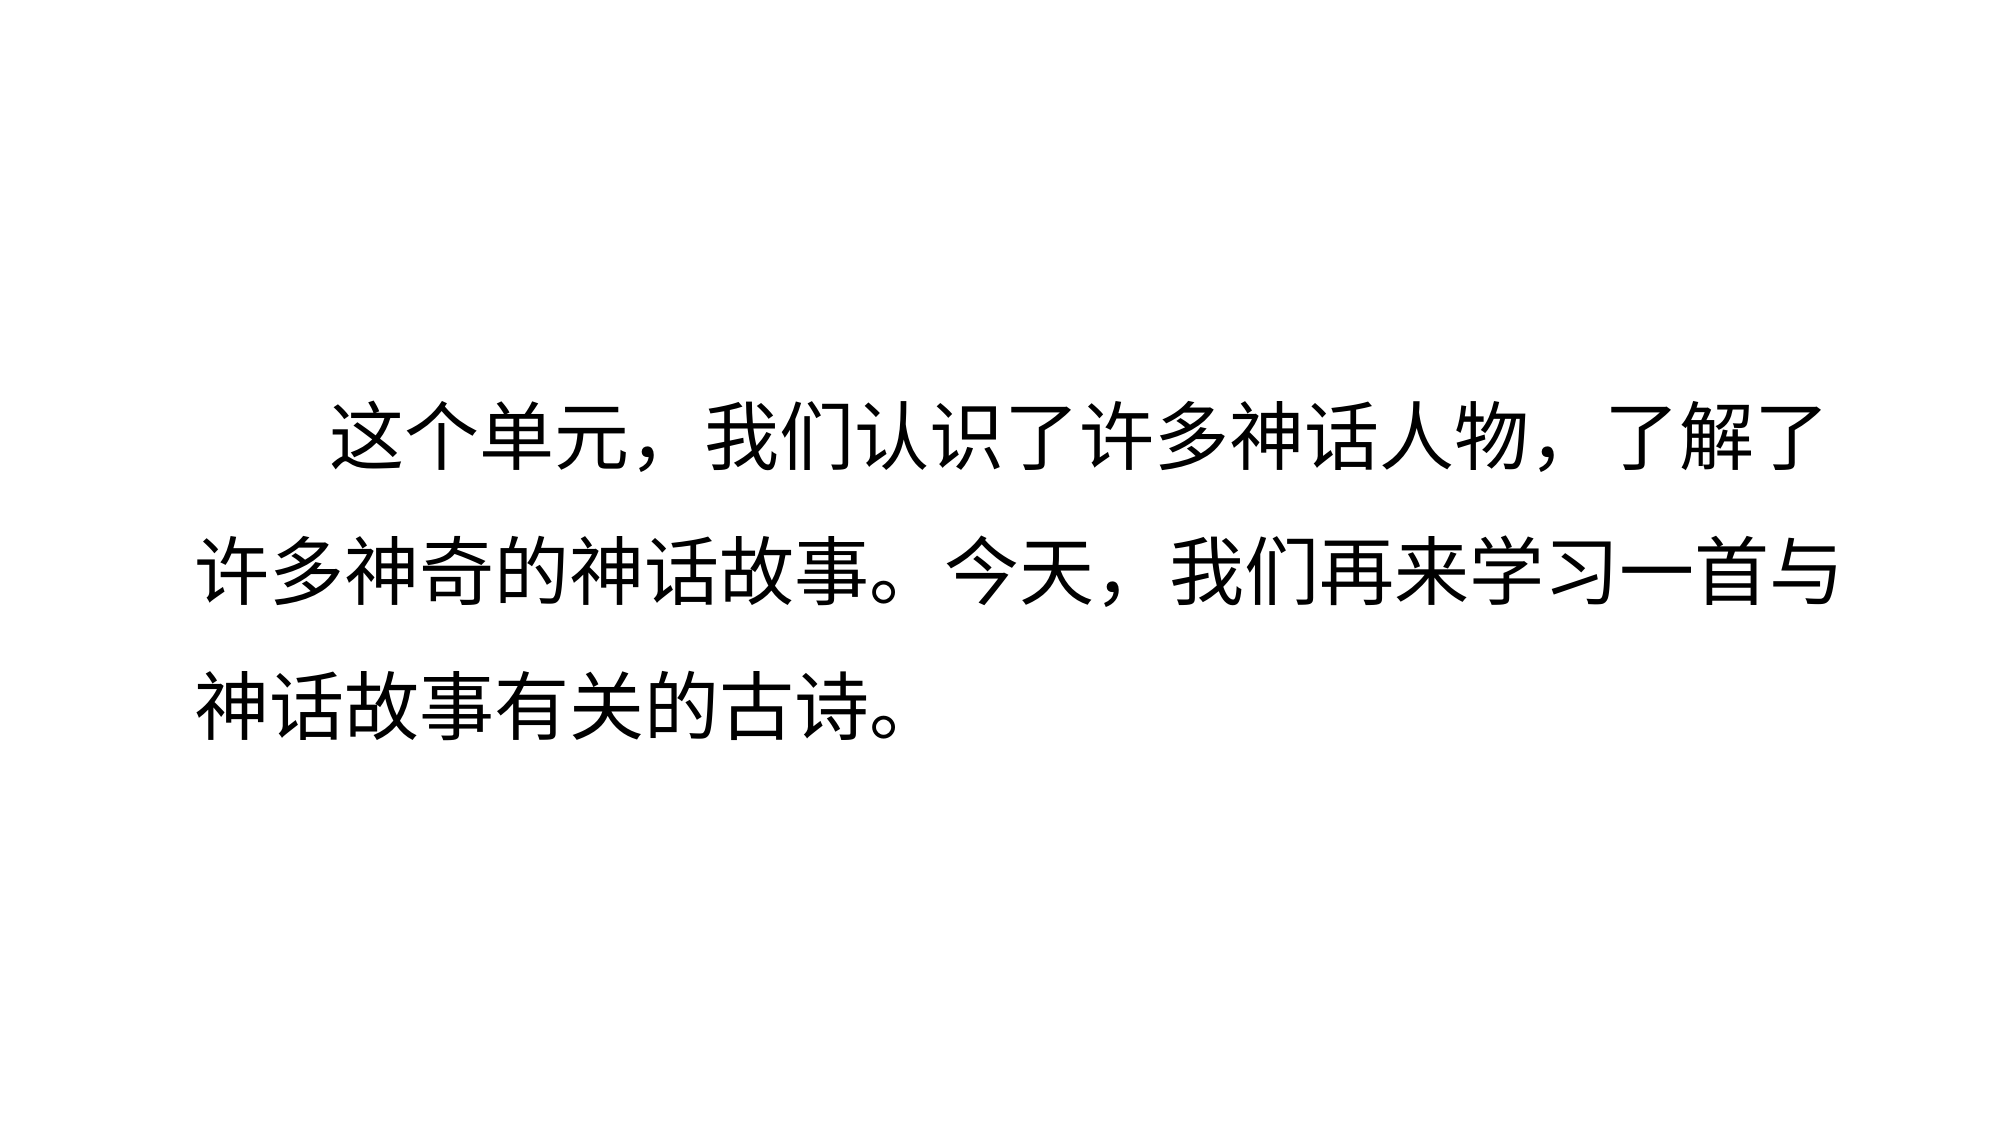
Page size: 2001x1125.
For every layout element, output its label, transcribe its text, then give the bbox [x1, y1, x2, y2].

text_box 这个单元，我们认识了许多神话人物，了解了许多神奇的神话故事。今天，我们再来学习一首与神话故事有关的古诗。 [179, 337, 1861, 757]
